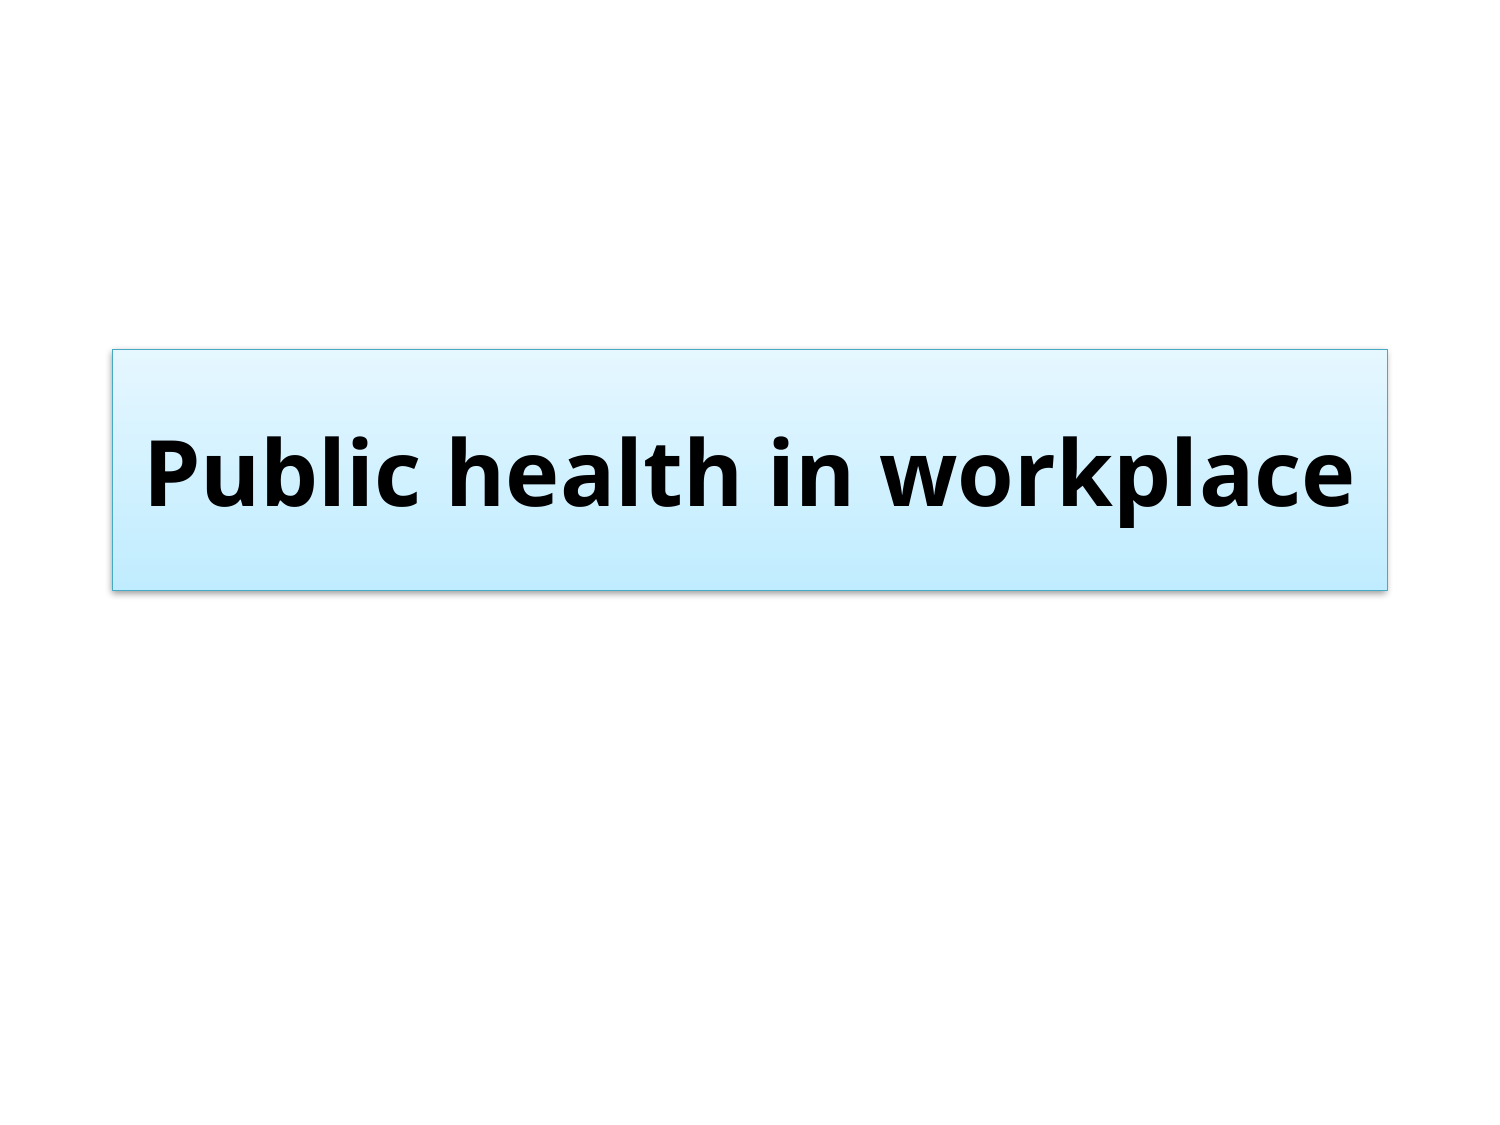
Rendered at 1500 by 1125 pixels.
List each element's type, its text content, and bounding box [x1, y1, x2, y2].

title Public health in workplace [112, 349, 1388, 591]
